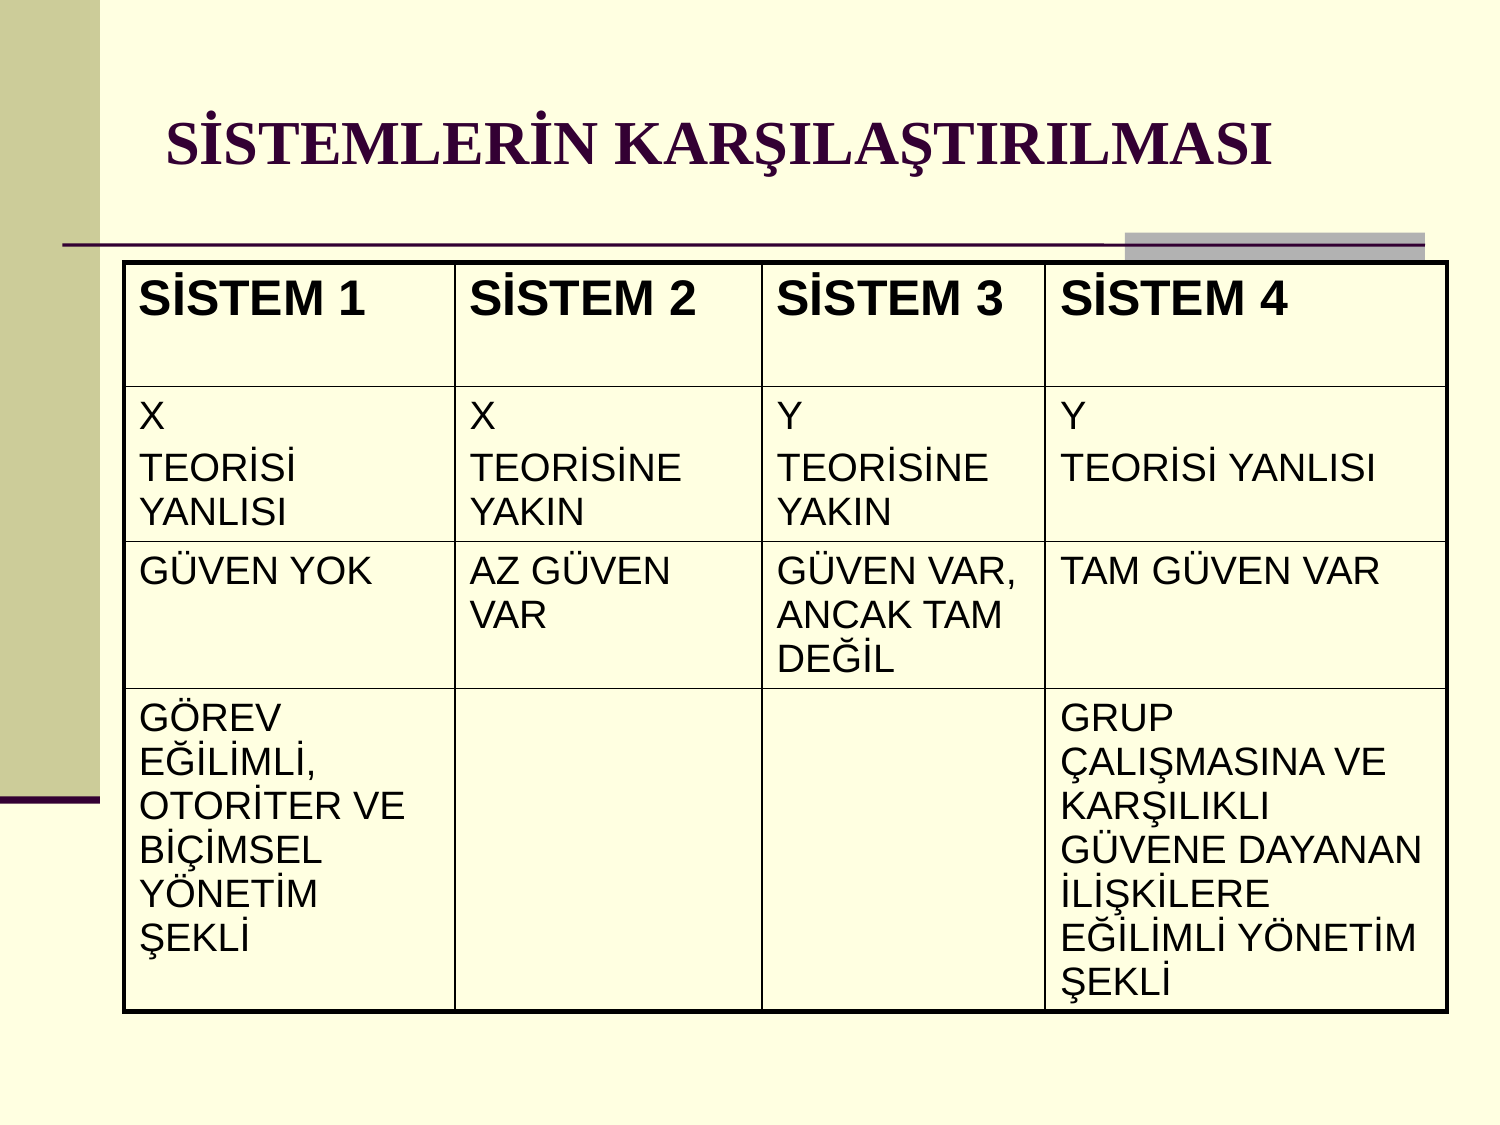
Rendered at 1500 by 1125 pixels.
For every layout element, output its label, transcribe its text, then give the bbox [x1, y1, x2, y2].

table_cell Y TEORİSİNE YAKIN [763, 387, 1044, 541]
table_cell GÜVEN YOK [126, 542, 454, 688]
table_cell Y TEORİSİ YANLISI [1046, 387, 1445, 541]
table_cell GRUP ÇALIŞMASINA VE KARŞILIKLI GÜVENE DAYANAN İLİŞKİLERE EĞİLİMLİ YÖNETİM ŞEKLİ [1046, 689, 1445, 1009]
table_header SİSTEM 1 [126, 265, 454, 386]
table_cell [456, 689, 761, 1009]
table_header SİSTEM 3 [763, 265, 1044, 386]
table_header SİSTEM 4 [1046, 265, 1445, 386]
table_cell X TEORİSİ YANLISI [126, 387, 454, 541]
table_cell AZ GÜVEN VAR [456, 542, 761, 688]
table_cell GÖREV EĞİLİMLİ, OTORİTER VE BİÇİMSEL YÖNETİM ŞEKLİ [126, 689, 454, 1009]
table_cell [763, 689, 1044, 1009]
title SİSTEMLERİN KARŞILAŞTIRILMASI [149, 45, 1426, 234]
table_header SİSTEM 2 [456, 265, 761, 386]
table_cell GÜVEN VAR, ANCAK TAM DEĞİL [763, 542, 1044, 688]
table_cell X TEORİSİNE YAKIN [456, 387, 761, 541]
table_cell TAM GÜVEN VAR [1046, 542, 1445, 688]
